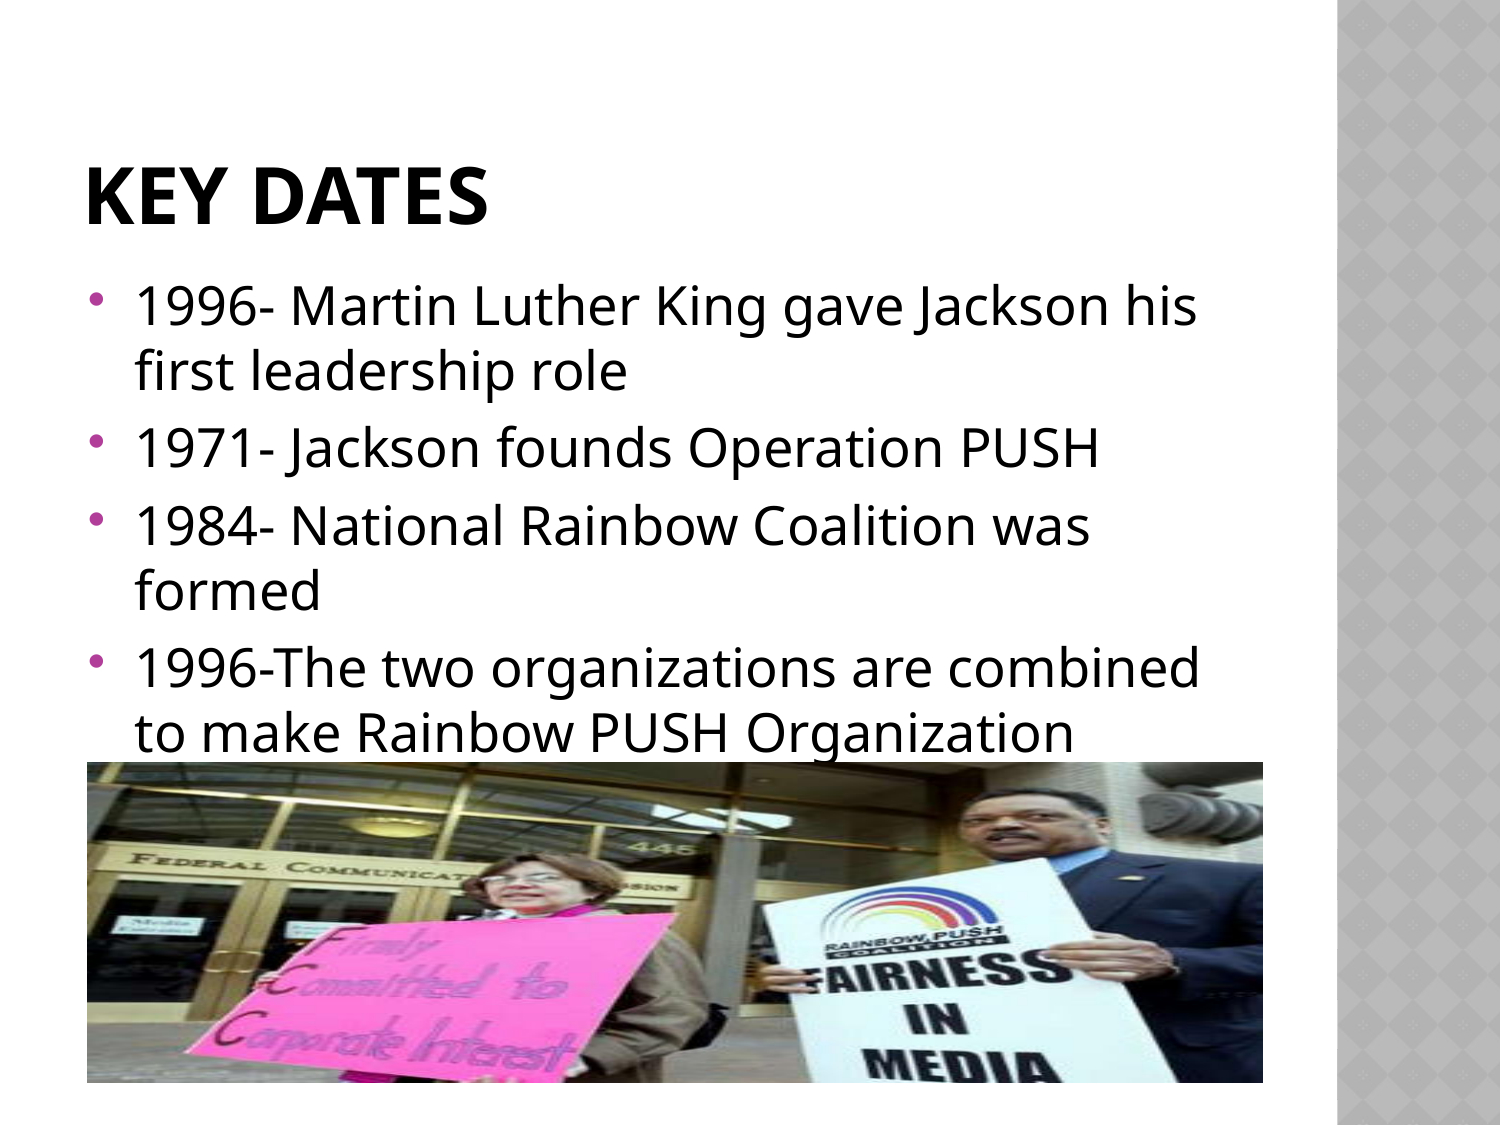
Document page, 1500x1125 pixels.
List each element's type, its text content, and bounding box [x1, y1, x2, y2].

title Key Dates [75, 52, 1263, 240]
list 1996- Martin Luther King gave Jackson his first leadership role 1971- Jackson founds Operation PUSH 1984- National Rainbow Coalition was formed 1996-The two organizations are combined to make Rainbow PUSH Organization [75, 264, 1263, 1059]
picture [87, 762, 1263, 1084]
